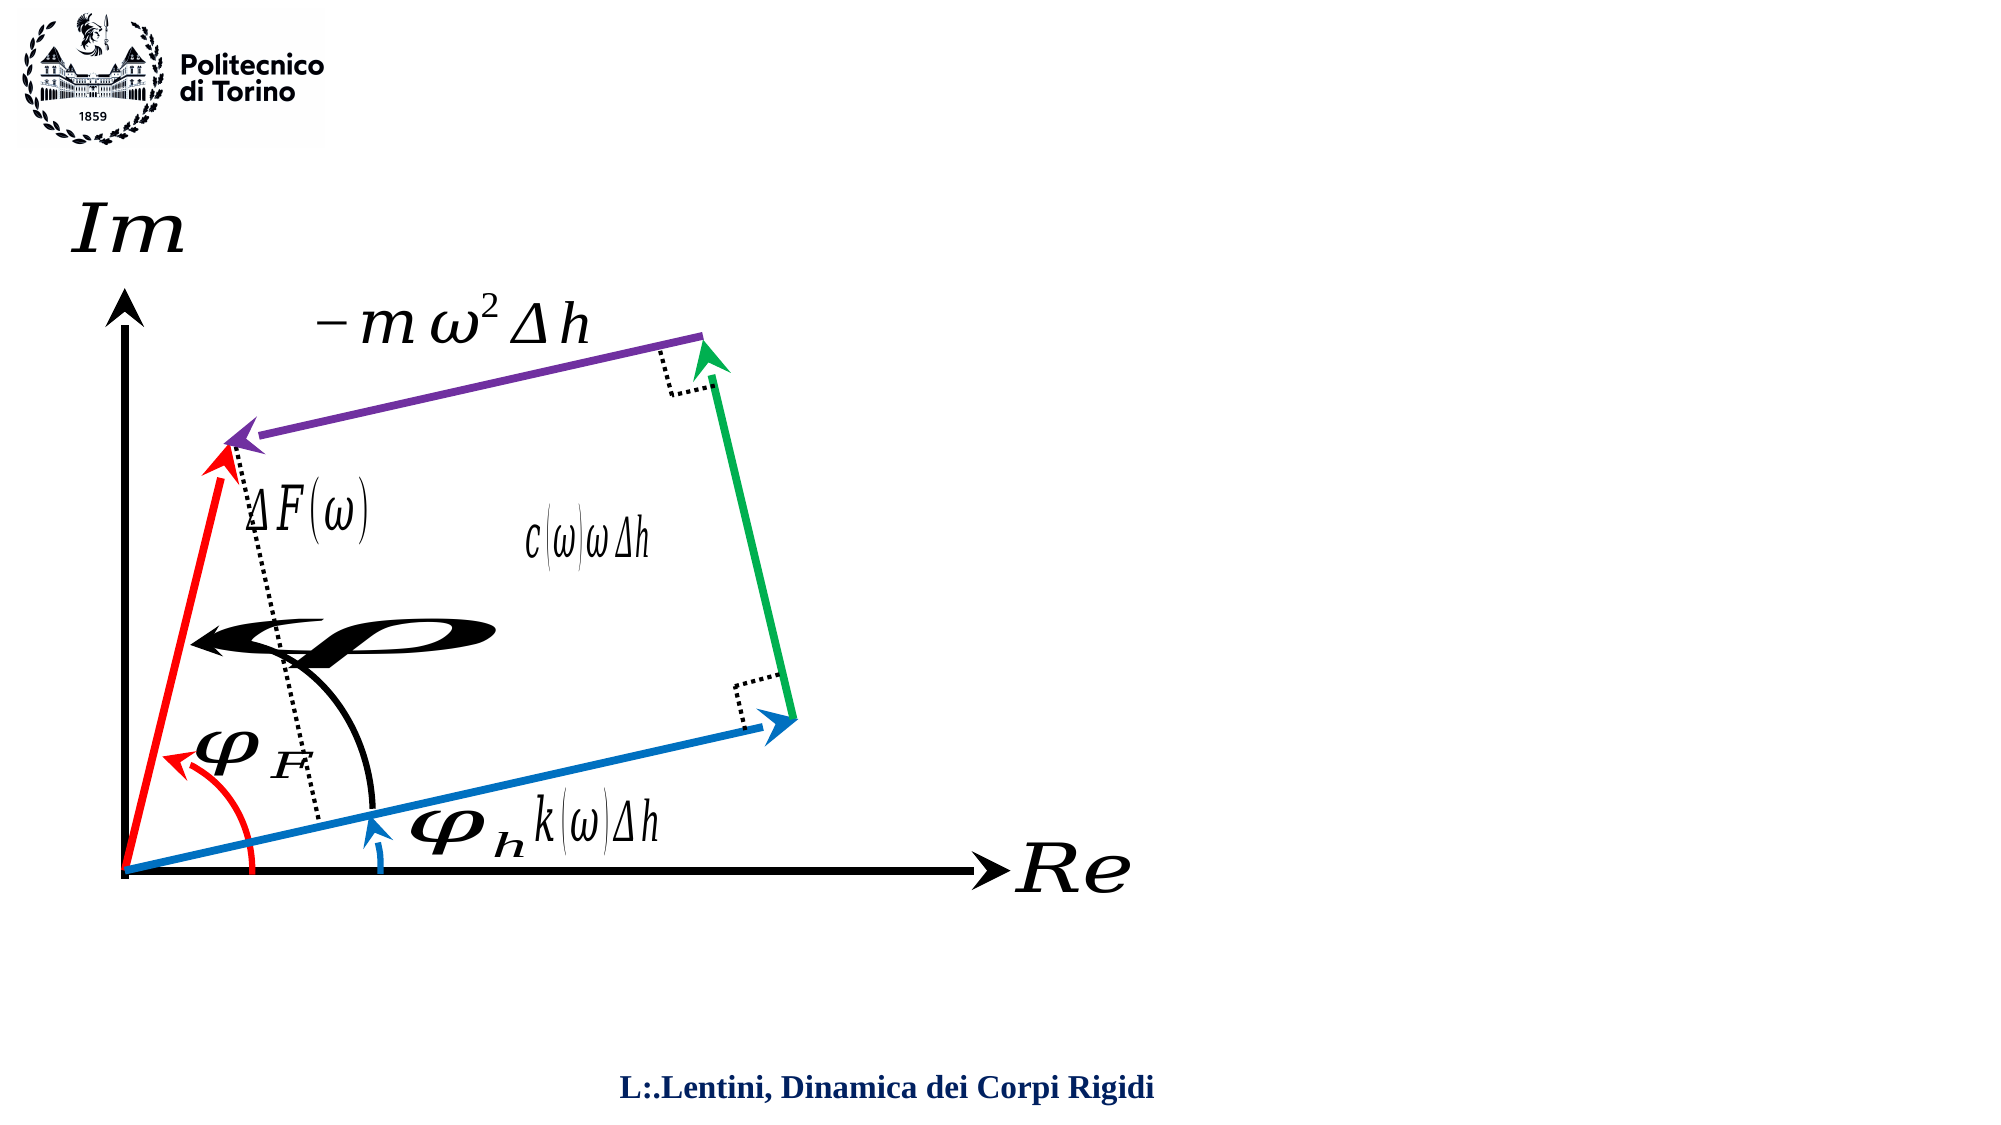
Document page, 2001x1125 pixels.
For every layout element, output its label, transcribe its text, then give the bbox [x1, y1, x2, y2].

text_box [124, 718, 799, 871]
text_box [301, 871, 382, 875]
text_box [321, 682, 348, 718]
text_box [663, 344, 711, 400]
picture [17, 8, 325, 148]
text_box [223, 335, 703, 444]
text_box [230, 651, 234, 718]
text_box [158, 871, 253, 875]
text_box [734, 673, 782, 687]
text_box L:.Lentini, Dinamica dei Corpi Rigidi [0, 1057, 1776, 1113]
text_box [702, 339, 794, 719]
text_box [124, 442, 230, 718]
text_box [234, 584, 321, 718]
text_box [734, 687, 746, 731]
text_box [234, 444, 321, 583]
